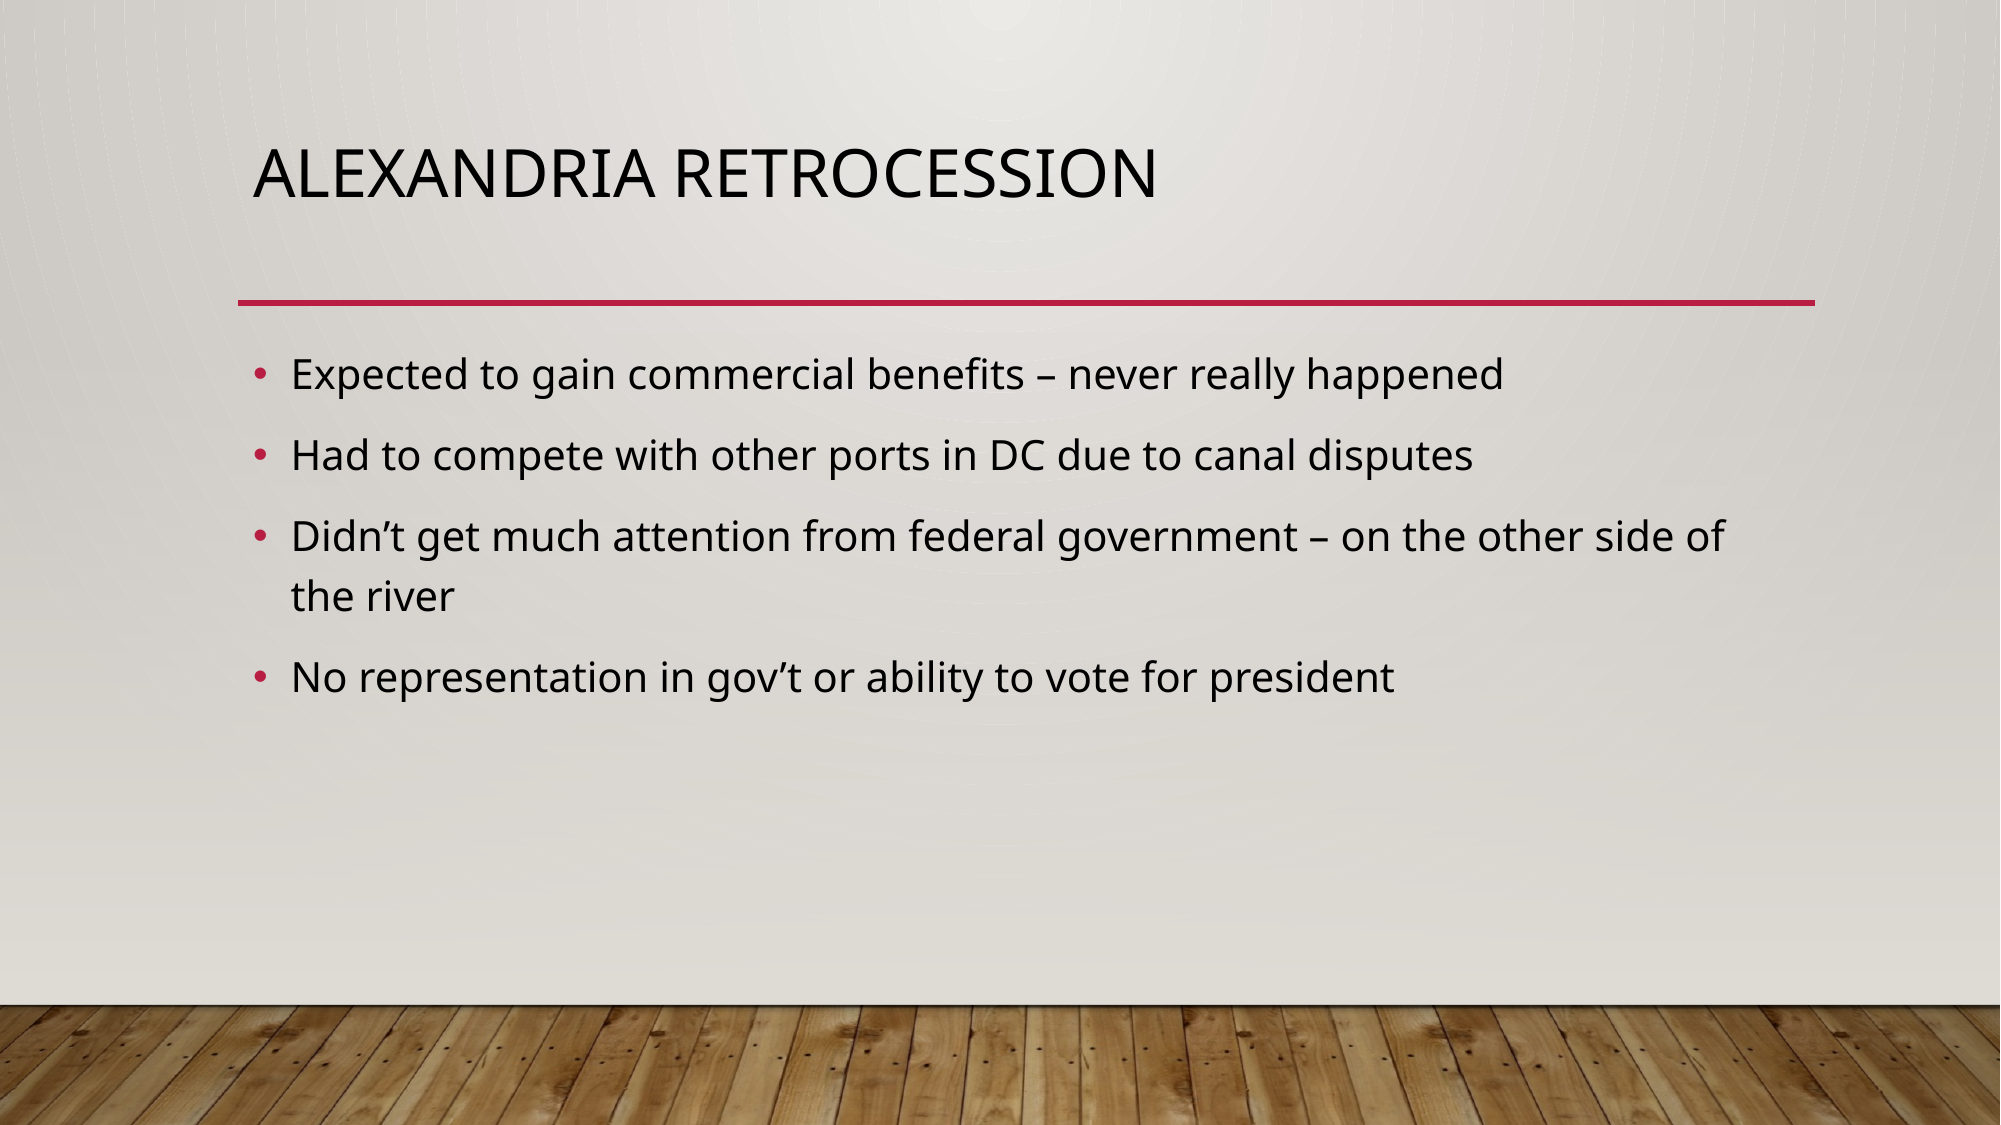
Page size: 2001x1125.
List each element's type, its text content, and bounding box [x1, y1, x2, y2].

picture [0, 1005, 2000, 1125]
title Alexandria Retrocession [238, 131, 1814, 305]
list Expected to gain commercial benefits – never really happened Had to compete with other ports in DC due to canal disputes Didn’t get much attention from federal government – on the other side of the river No representation in gov’t or ability to vote for president [238, 330, 1814, 897]
